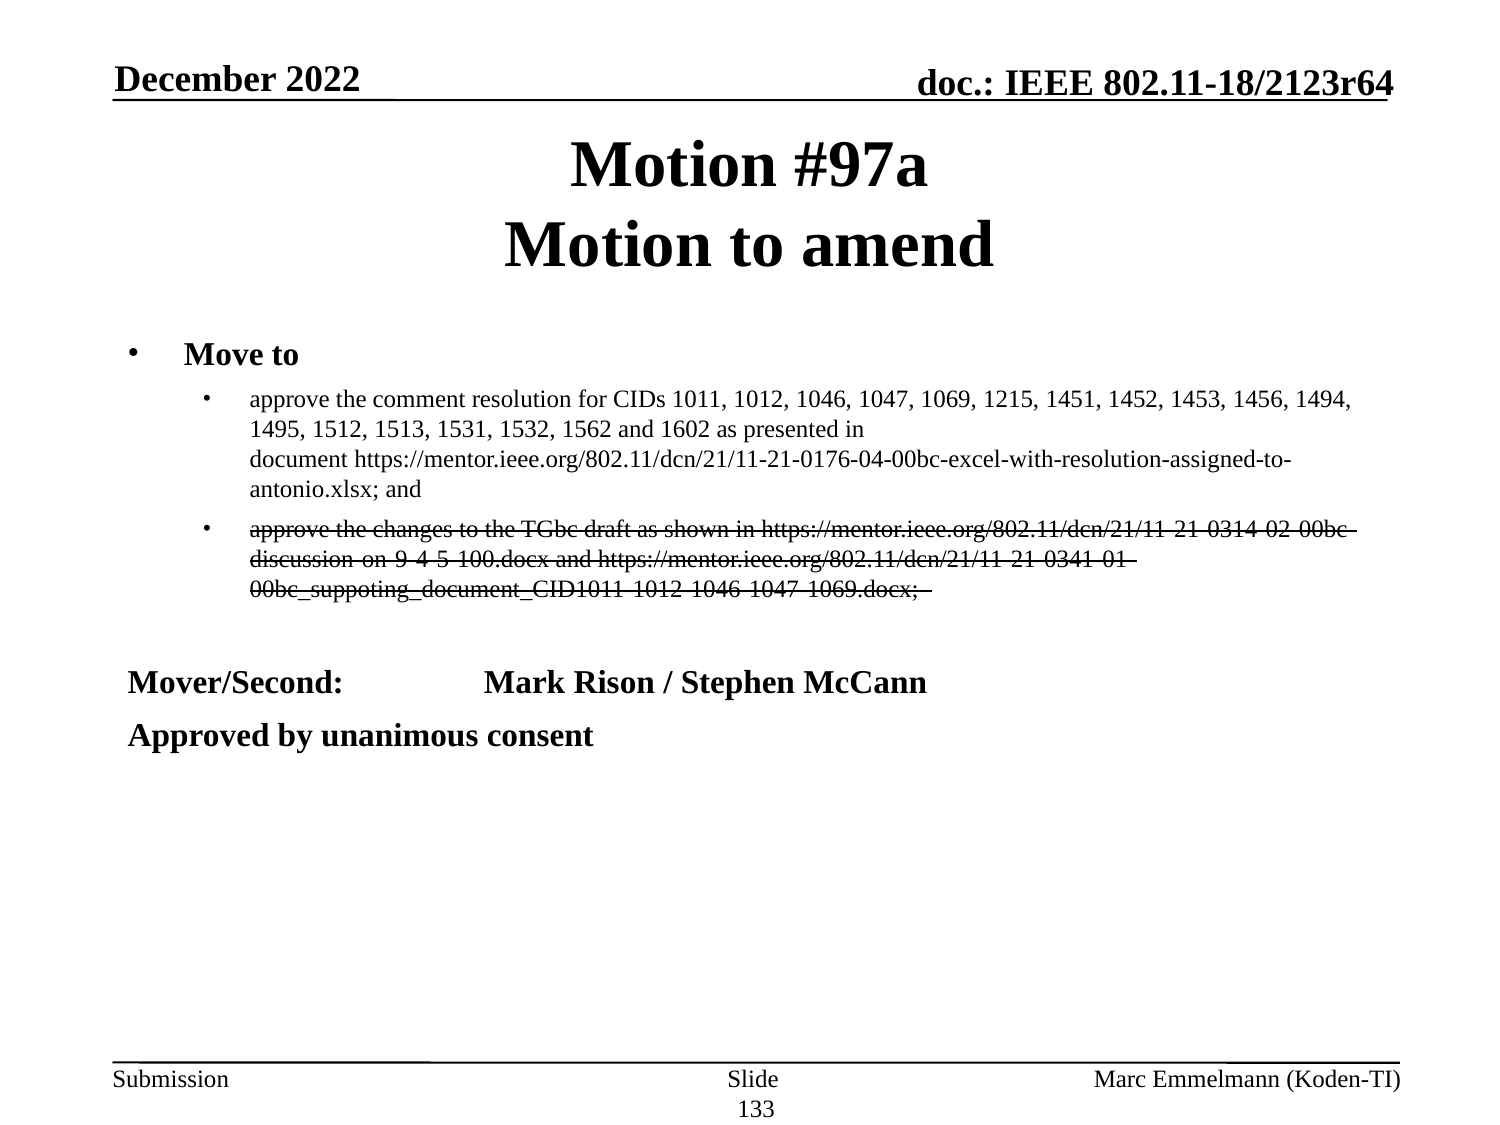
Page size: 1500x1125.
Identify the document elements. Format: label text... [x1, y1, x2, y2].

slide_number Slide 133 [712, 1061, 800, 1123]
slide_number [114, 54, 423, 100]
title Motion #97a Motion to amend [112, 112, 1388, 288]
footer Marc Emmelmann (Koden-TI) [878, 1061, 1402, 1093]
list Move to approve the comment resolution for CIDs 1011, 1012, 1046, 1047, 1069, 1215, 1451, 1452, 1453, 1456, 1494, 1495, 1512, 1513, 1531, 1532, 1562 and 1602 as presented in document https://mentor.ieee.org/802.11/dcn/21/11-21-0176-04-00bc-excel-with-resolution-assigned-to-antonio.xlsx; and approve the changes to the TGbc draft as shown in https://mentor.ieee.org/802.11/dcn/21/11-21-0314-02-00bc-discussion-on-9-4-5-100.docx and https://mentor.ieee.org/802.11/dcn/21/11-21-0341-01-00bc_suppoting_document_CID1011-1012-1046-1047-1069.docx; Mover/Second: Mark Rison / Stephen McCann Approved by unanimous consent [112, 324, 1388, 1000]
